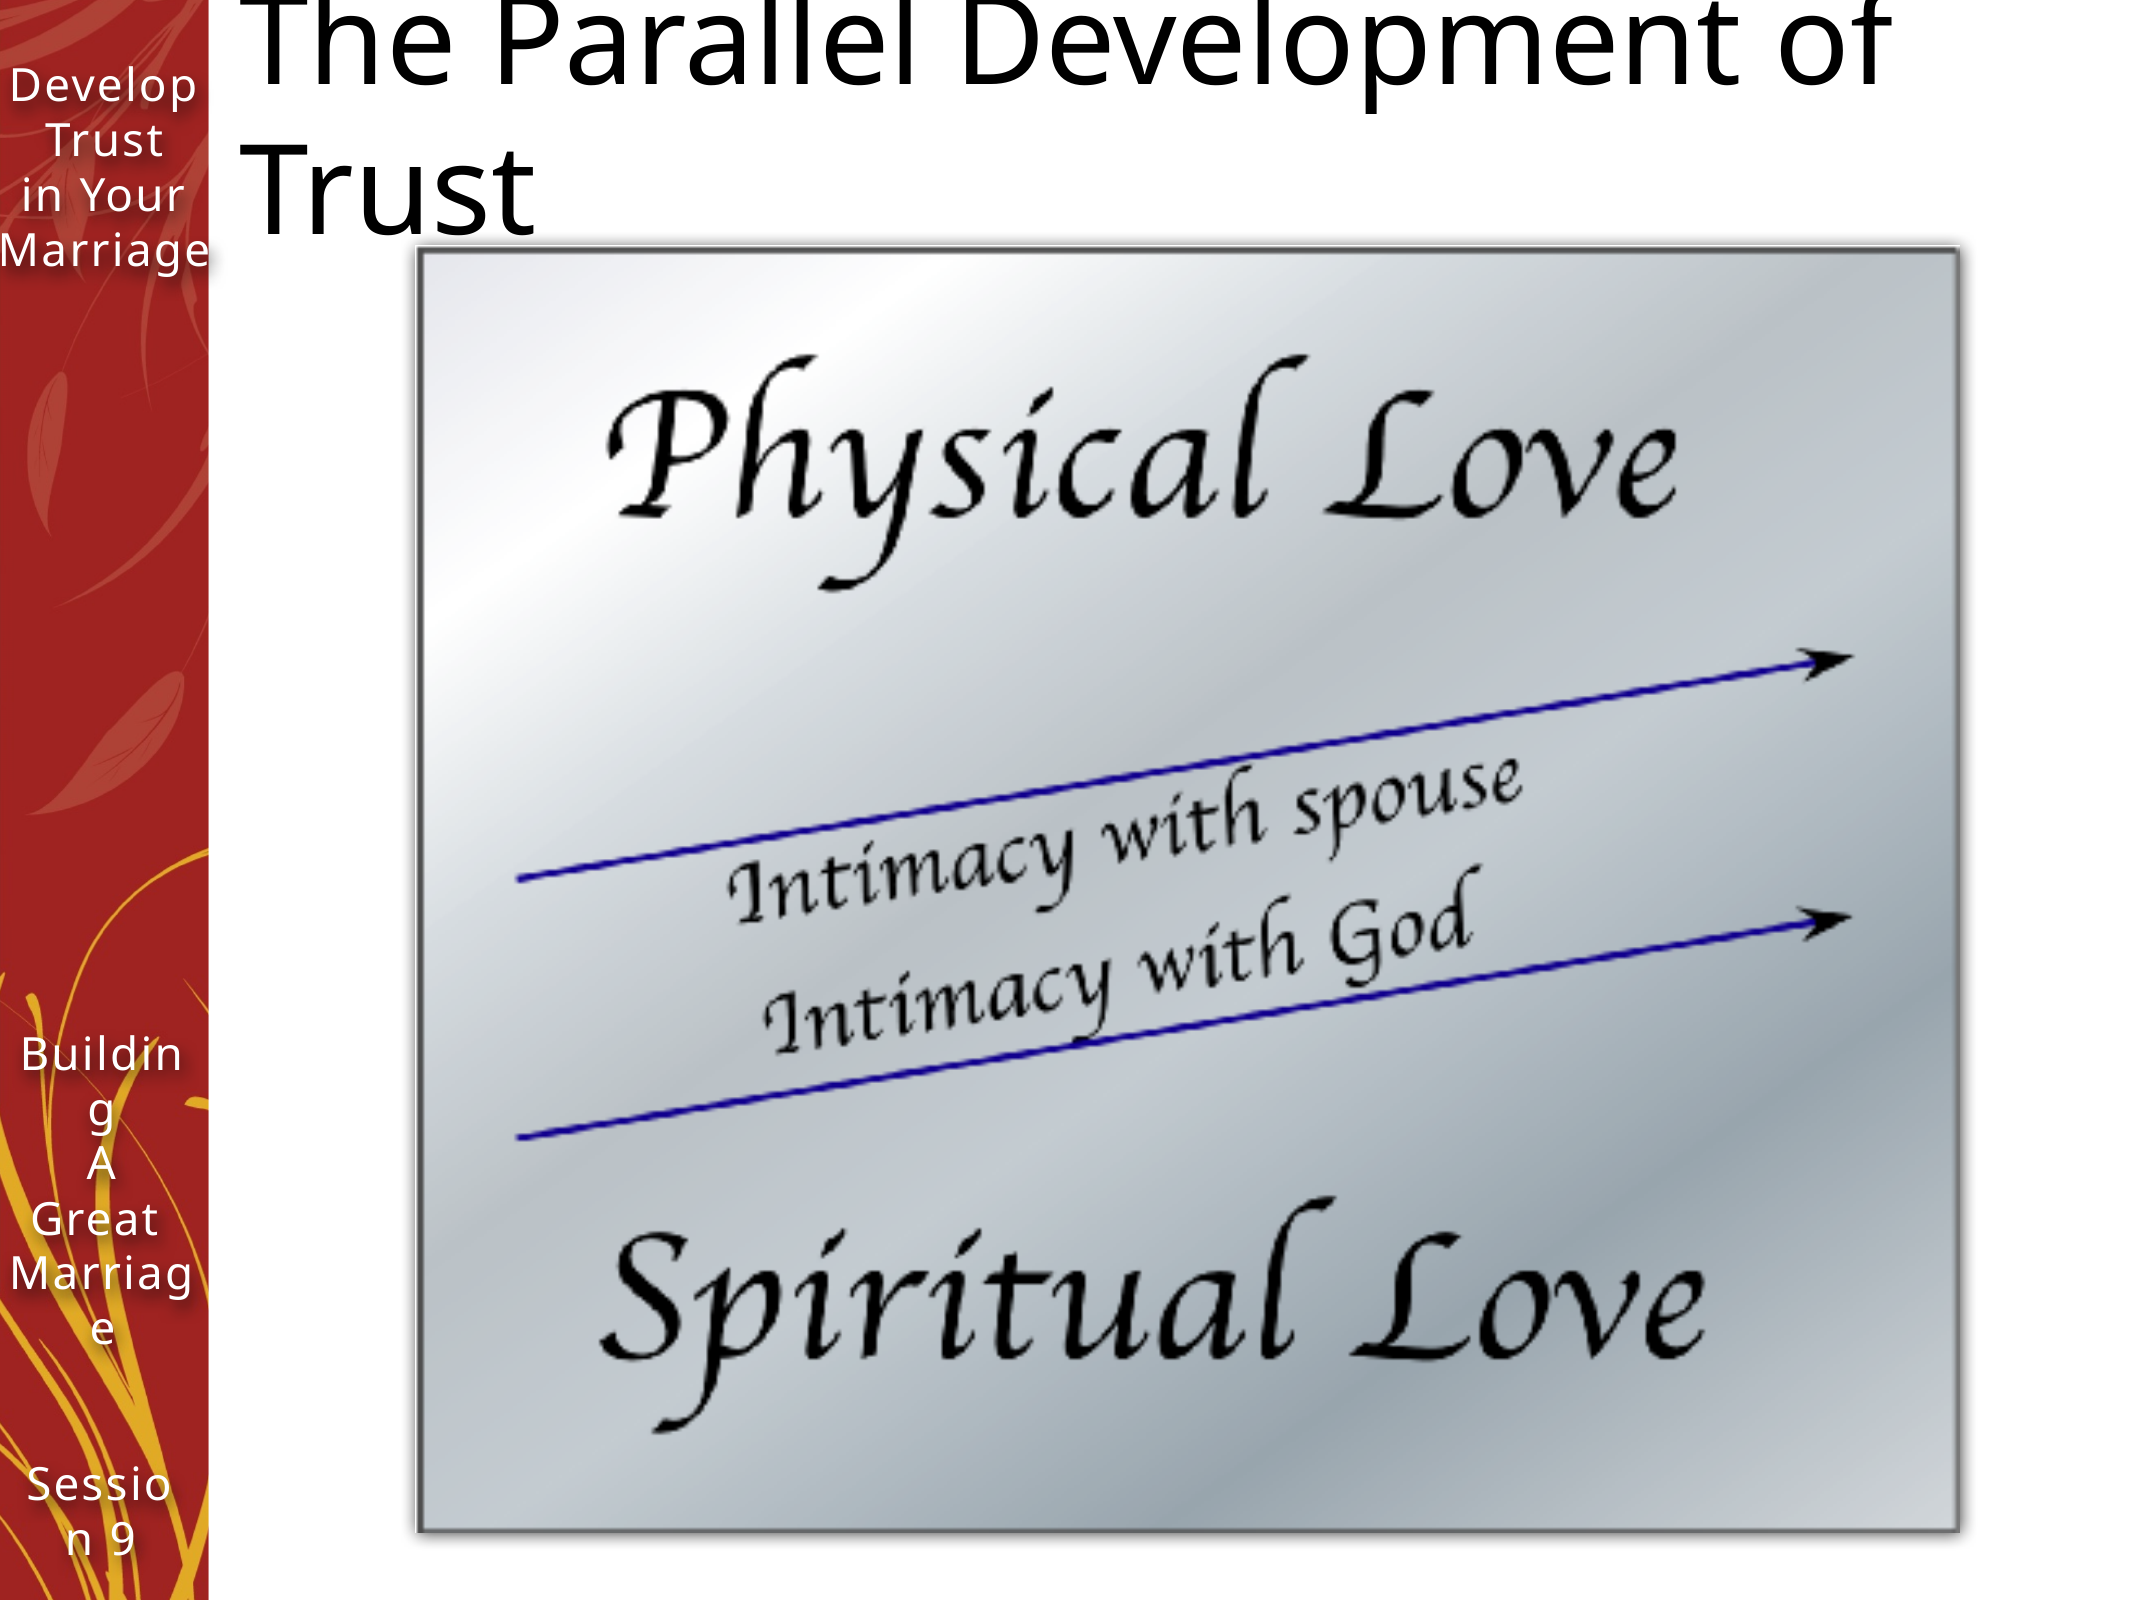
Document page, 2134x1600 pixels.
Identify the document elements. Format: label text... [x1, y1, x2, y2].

picture [191, 244, 203, 251]
picture [414, 245, 1961, 1534]
picture [0, 0, 208, 1600]
title The Parallel Development of Trust [239, 0, 2134, 220]
